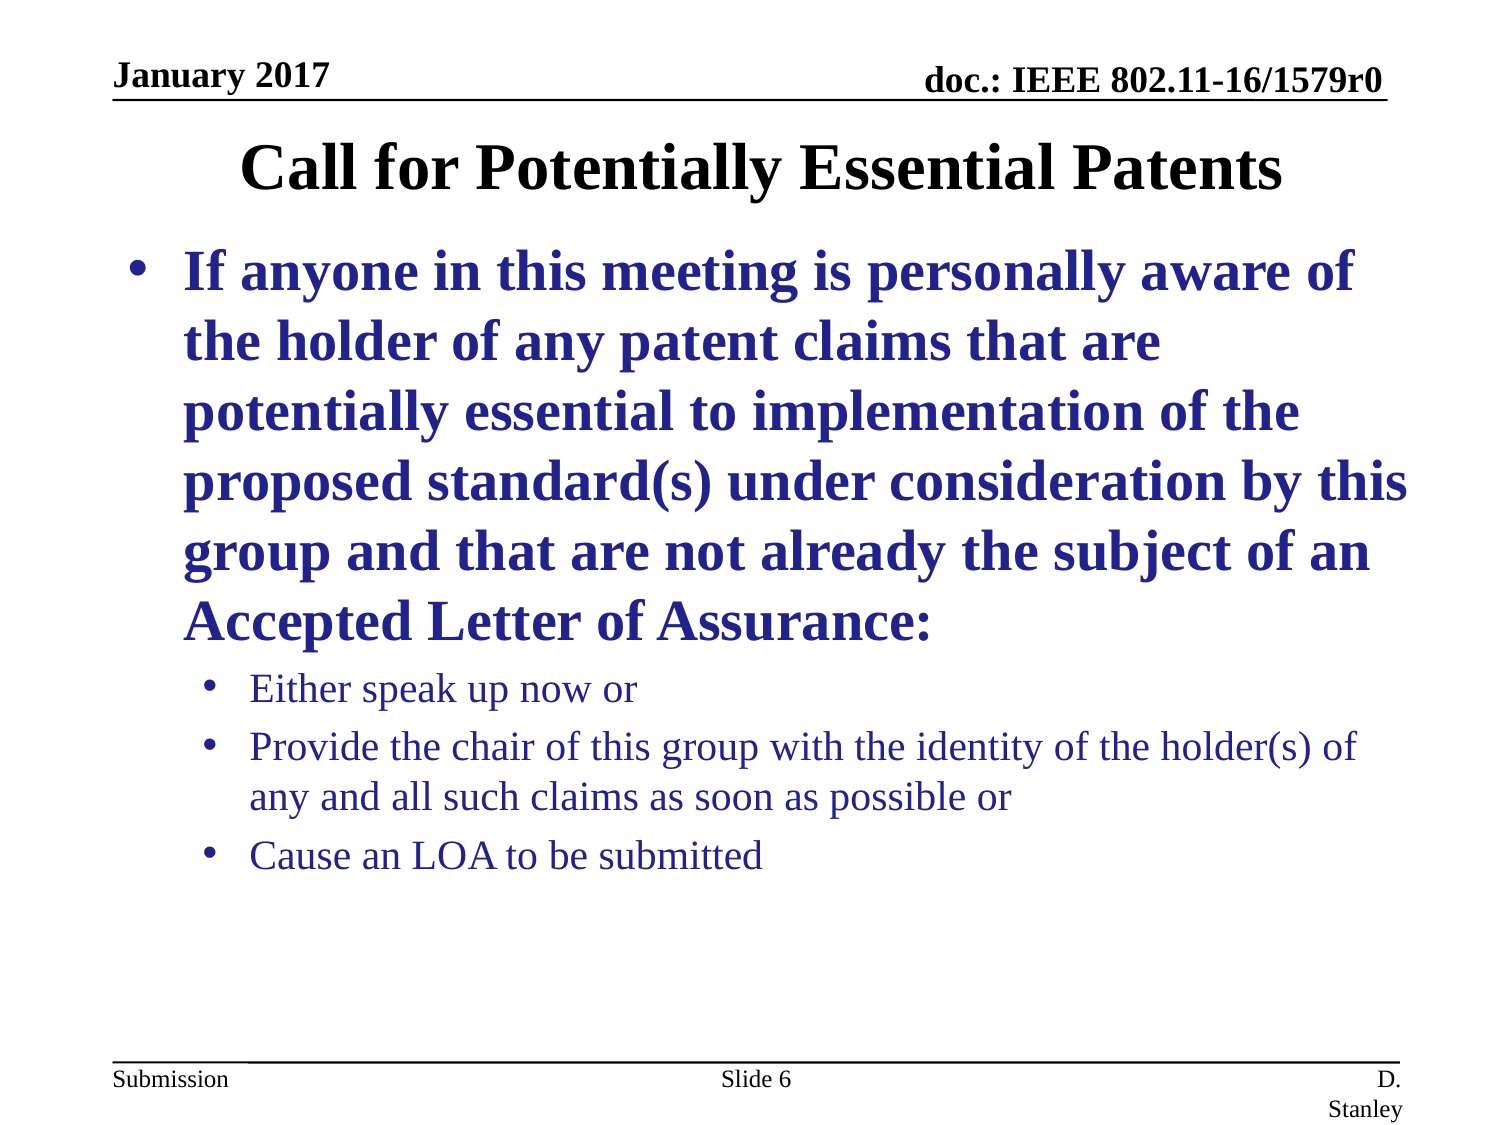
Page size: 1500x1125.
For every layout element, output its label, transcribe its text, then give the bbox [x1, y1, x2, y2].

slide_number Slide 6 [712, 1061, 800, 1093]
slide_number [112, 49, 388, 96]
list If anyone in this meeting is personally aware of the holder of any patent claims that are potentially essential to implementation of the proposed standard(s) under consideration by this group and that are not already the subject of an Accepted Letter of Assurance: Either speak up now or Provide the chair of this group with the identity of the holder(s) of any and all such claims as soon as possible or Cause an LOA to be submitted [112, 224, 1438, 1001]
title Call for Potentially Essential Patents [49, 112, 1476, 213]
footer D. Stanley, HP Enterprise [1324, 1061, 1402, 1093]
